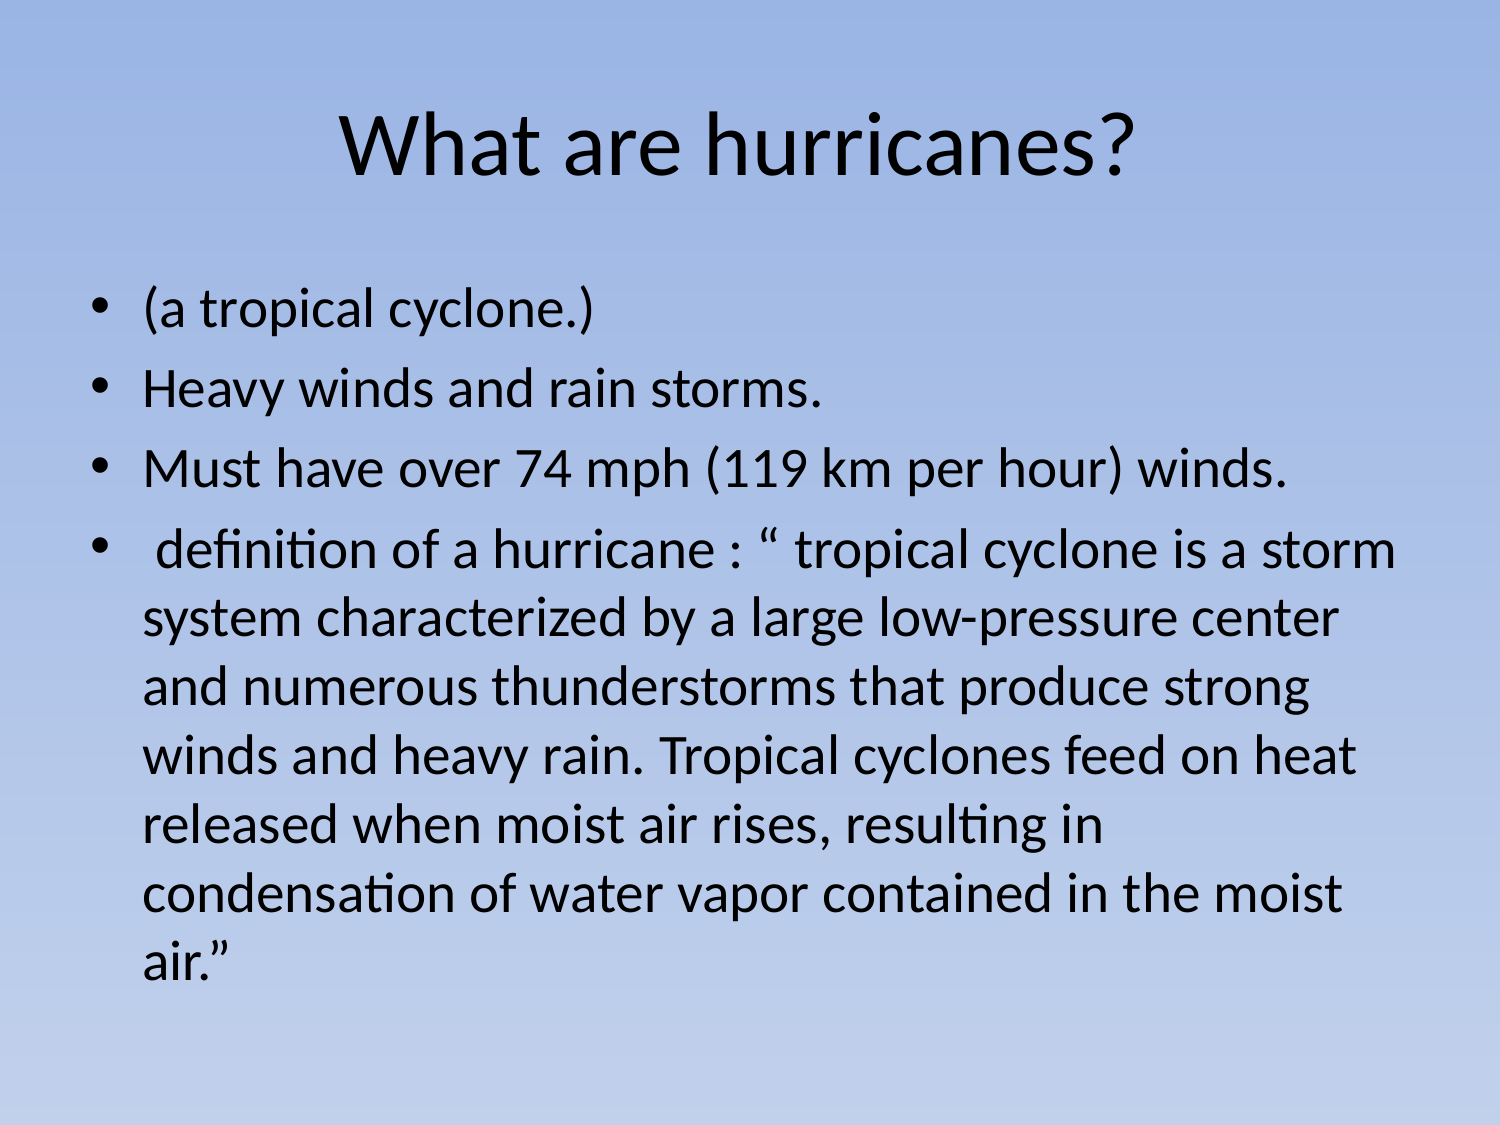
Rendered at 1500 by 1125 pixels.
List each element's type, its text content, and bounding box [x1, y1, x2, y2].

list (a tropical cyclone.) Heavy winds and rain storms. Must have over 74 mph (119 km per hour) winds. definition of a hurricane : “ tropical cyclone is a storm system characterized by a large low-pressure center and numerous thunderstorms that produce strong winds and heavy rain. Tropical cyclones feed on heat released when moist air rises, resulting in condensation of water vapor contained in the moist air.” [75, 262, 1425, 1005]
title What are hurricanes? [75, 45, 1425, 233]
